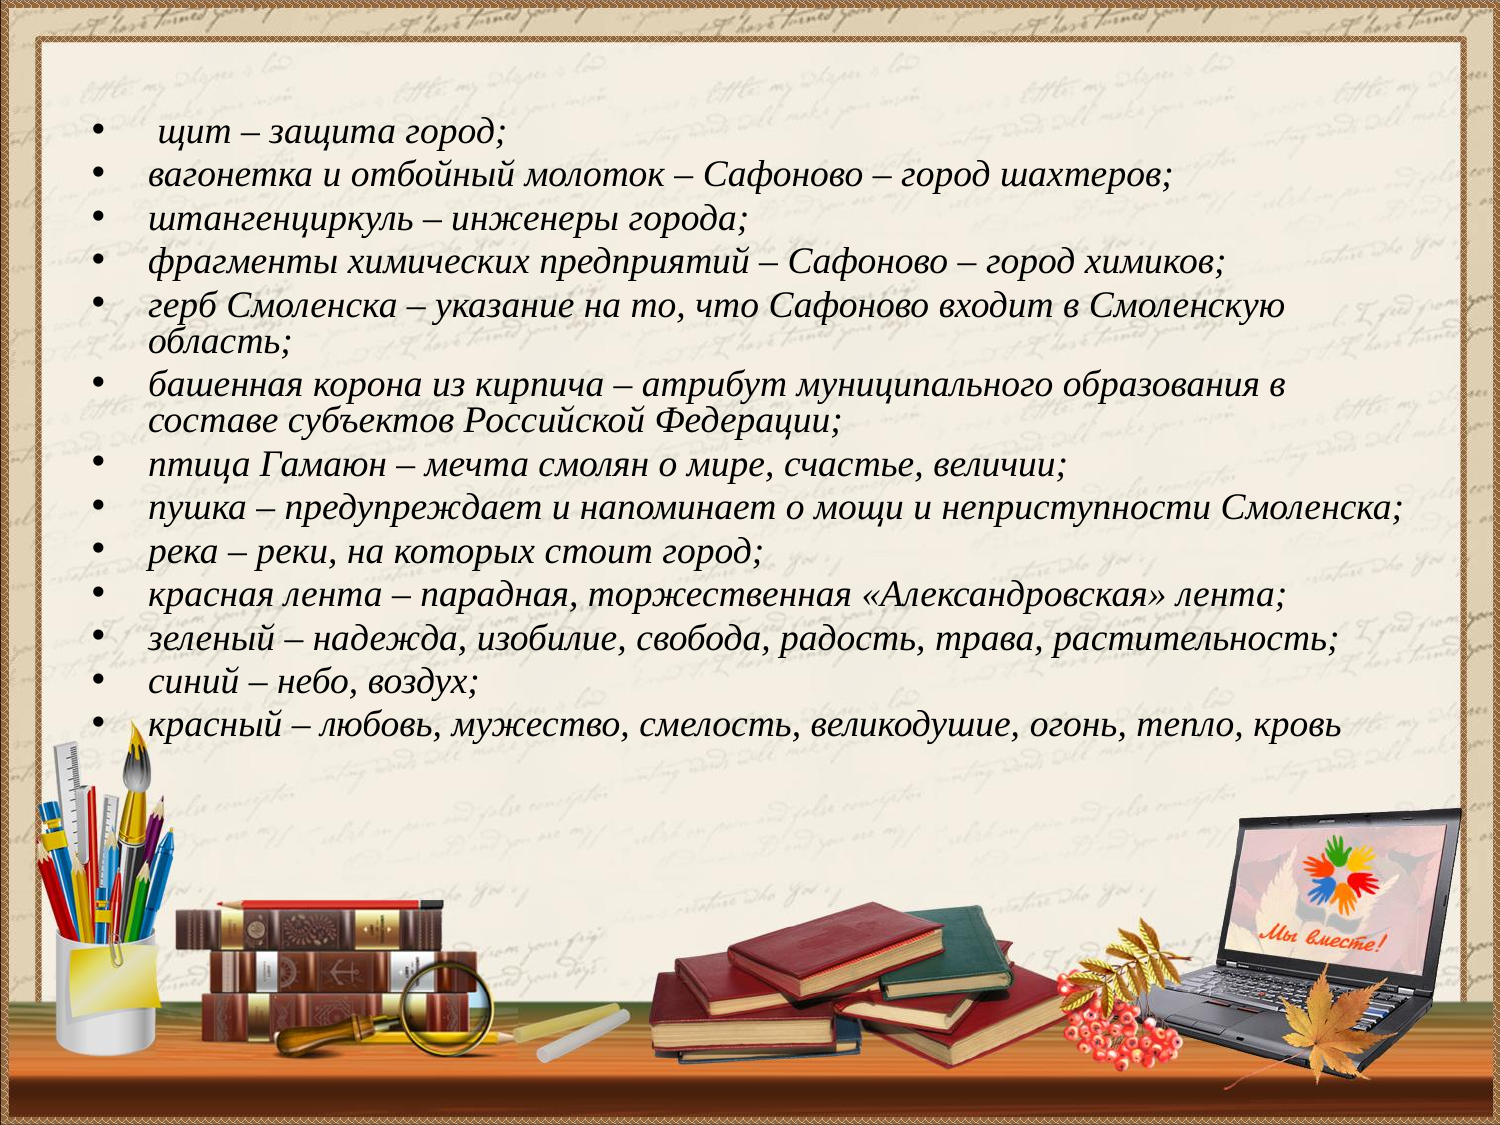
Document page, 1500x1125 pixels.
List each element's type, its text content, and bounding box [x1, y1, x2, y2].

picture [0, 0, 1500, 1125]
list щит – защита город; вагонетка и отбойный молоток – Сафоново – город шахтеров; штангенциркуль – инженеры города; фрагменты химических предприятий – Сафоново – город химиков; герб Смоленска – указание на то, что Сафоново входит в Смоленскую область; башенная корона из кирпича – атрибут муниципального образования в составе субъектов Российской Федерации; птица Гамаюн – мечта смолян о мире, счастье, величии; пушка – предупреждает и напоминает о мощи и неприступности Смоленска; река – реки, на которых стоит город; красная лента – парадная, торжественная «Александровская» лента; зеленый – надежда, изобилие, свобода, радость, трава, растительность; синий – небо, воздух; красный – любовь, мужество, смелость, великодушие, огонь, тепло, кровь [76, 54, 1428, 835]
